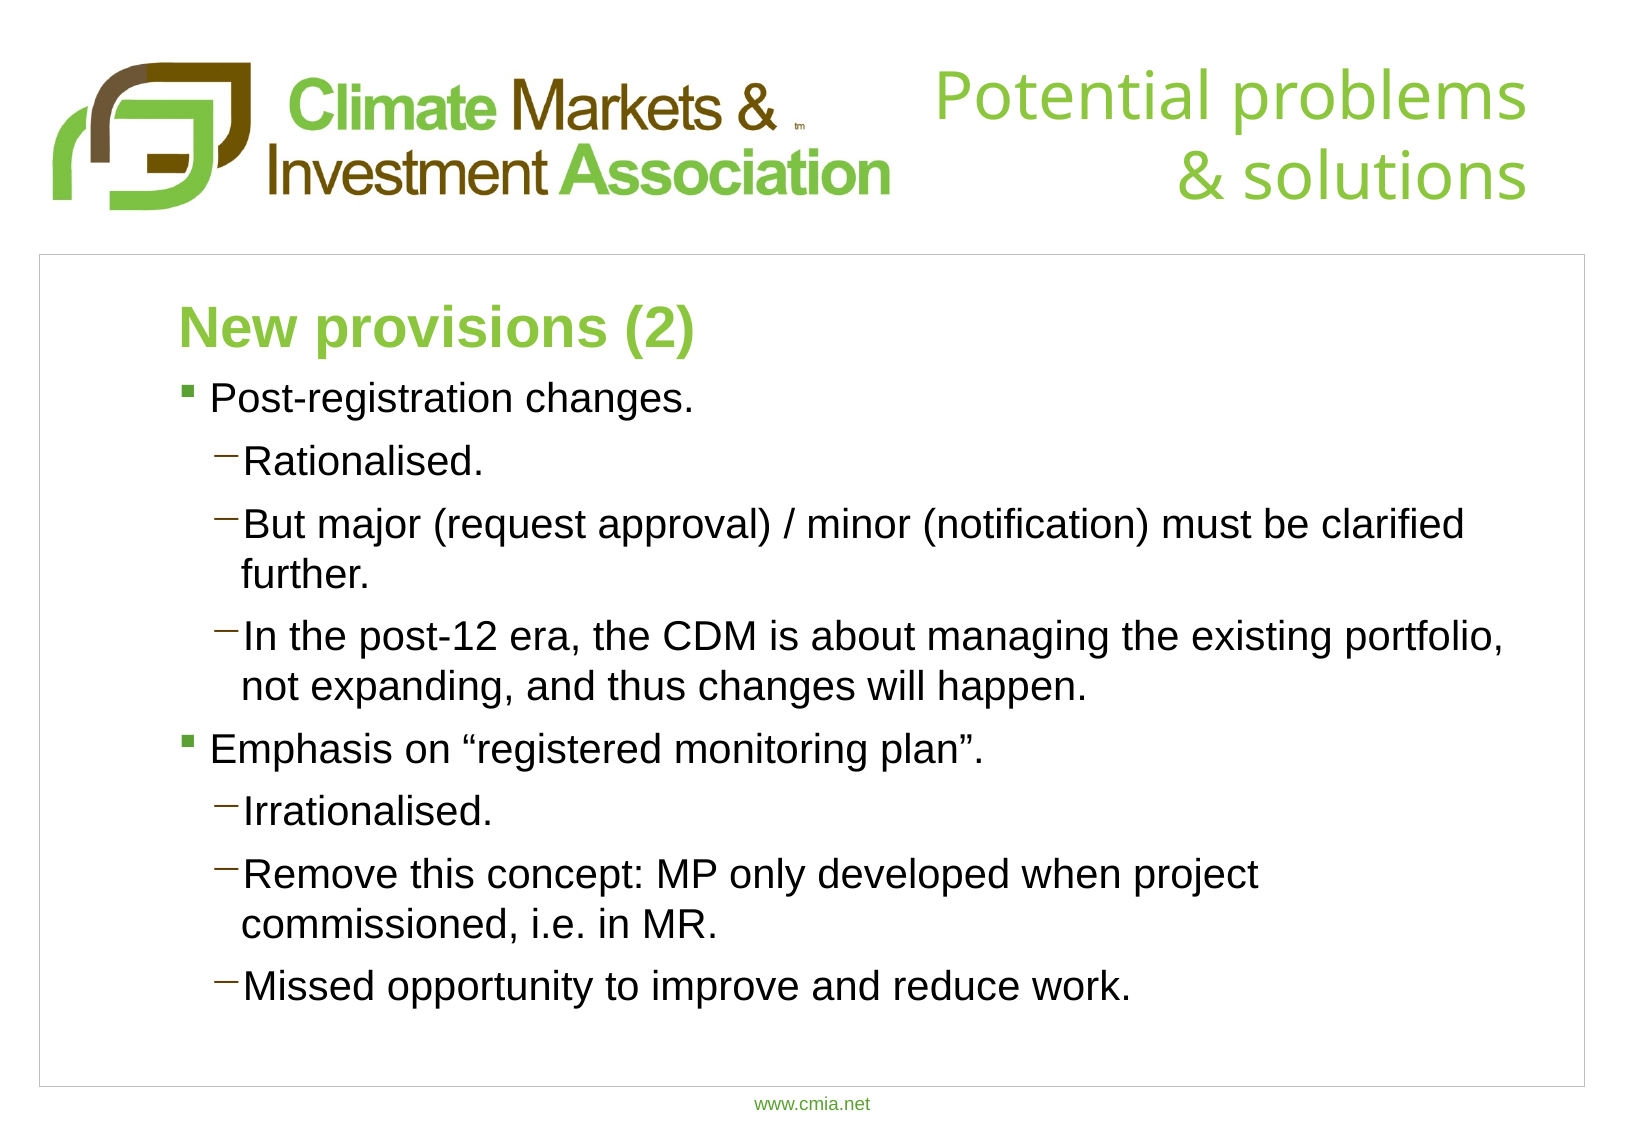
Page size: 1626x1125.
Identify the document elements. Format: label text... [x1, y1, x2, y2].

title Potential problems & solutions [81, 45, 1544, 233]
list New provisions (2) Post-registration changes. Rationalised. But major (request approval) / minor (notification) must be clarified further. In the post-12 era, the CDM is about managing the existing portfolio, not expanding, and thus changes will happen. Emphasis on “registered monitoring plan”. Irrationalised. Remove this concept: MP only developed when project commissioned, i.e. in MR. Missed opportunity to improve and reduce work. [163, 281, 1550, 1053]
picture [47, 57, 81, 218]
